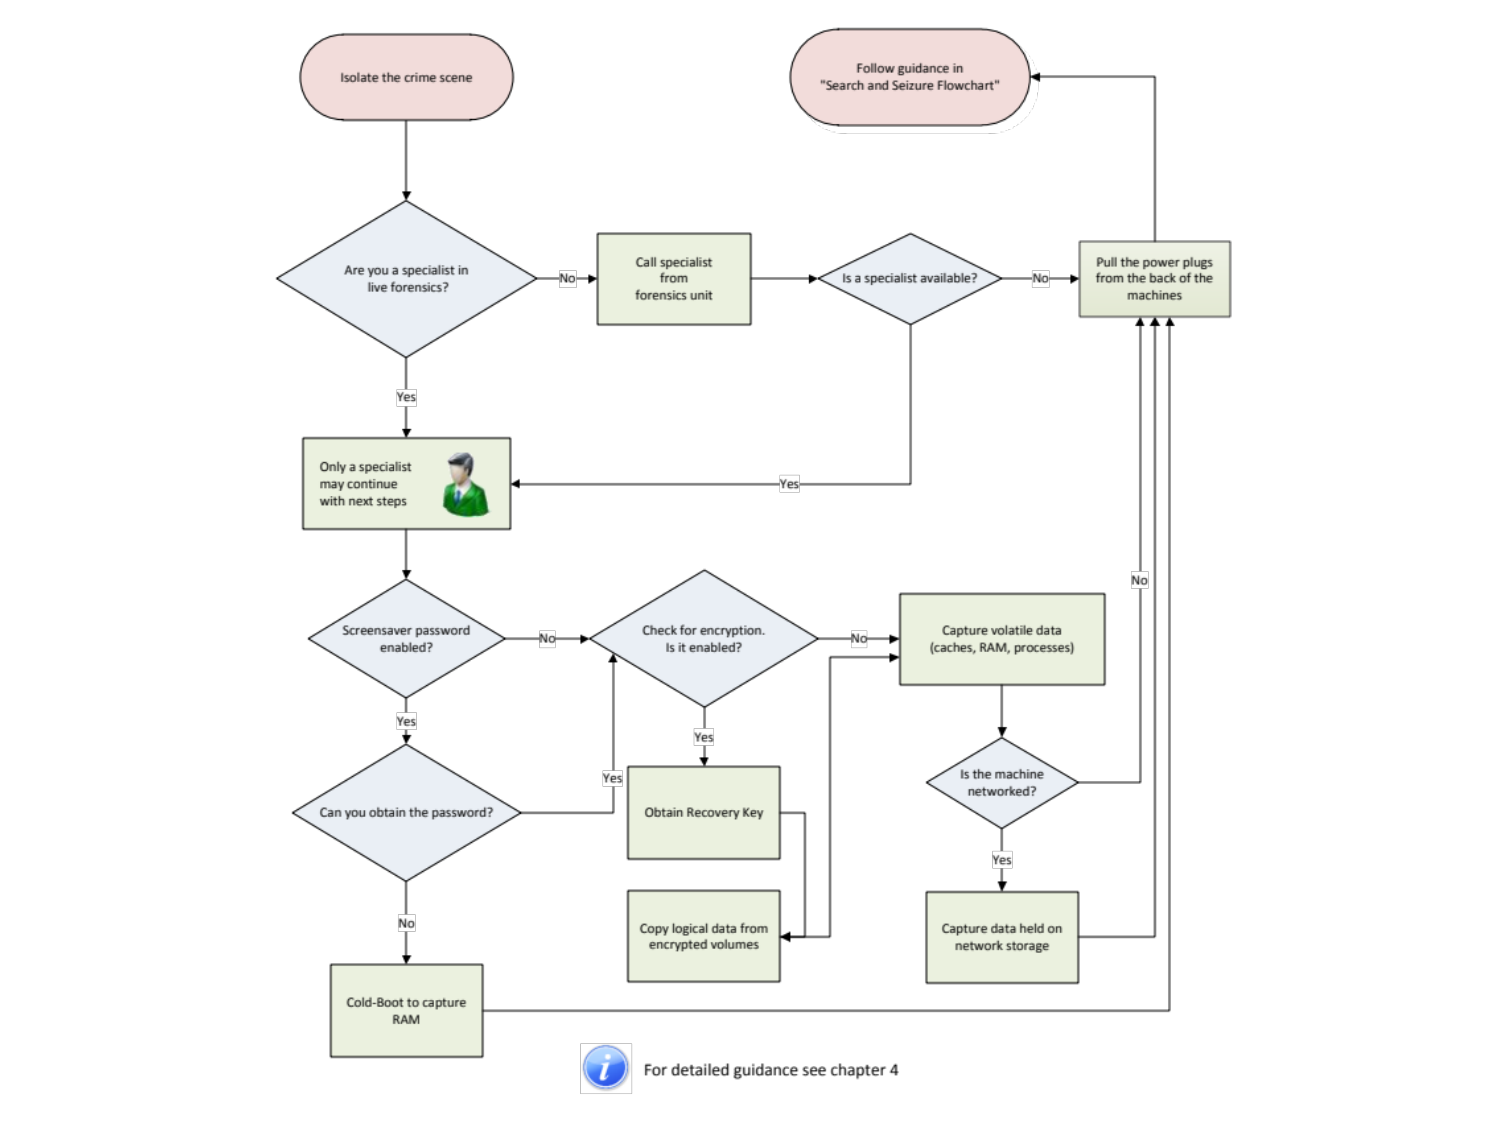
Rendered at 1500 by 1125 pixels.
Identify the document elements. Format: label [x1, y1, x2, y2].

picture [220, 0, 1268, 1125]
